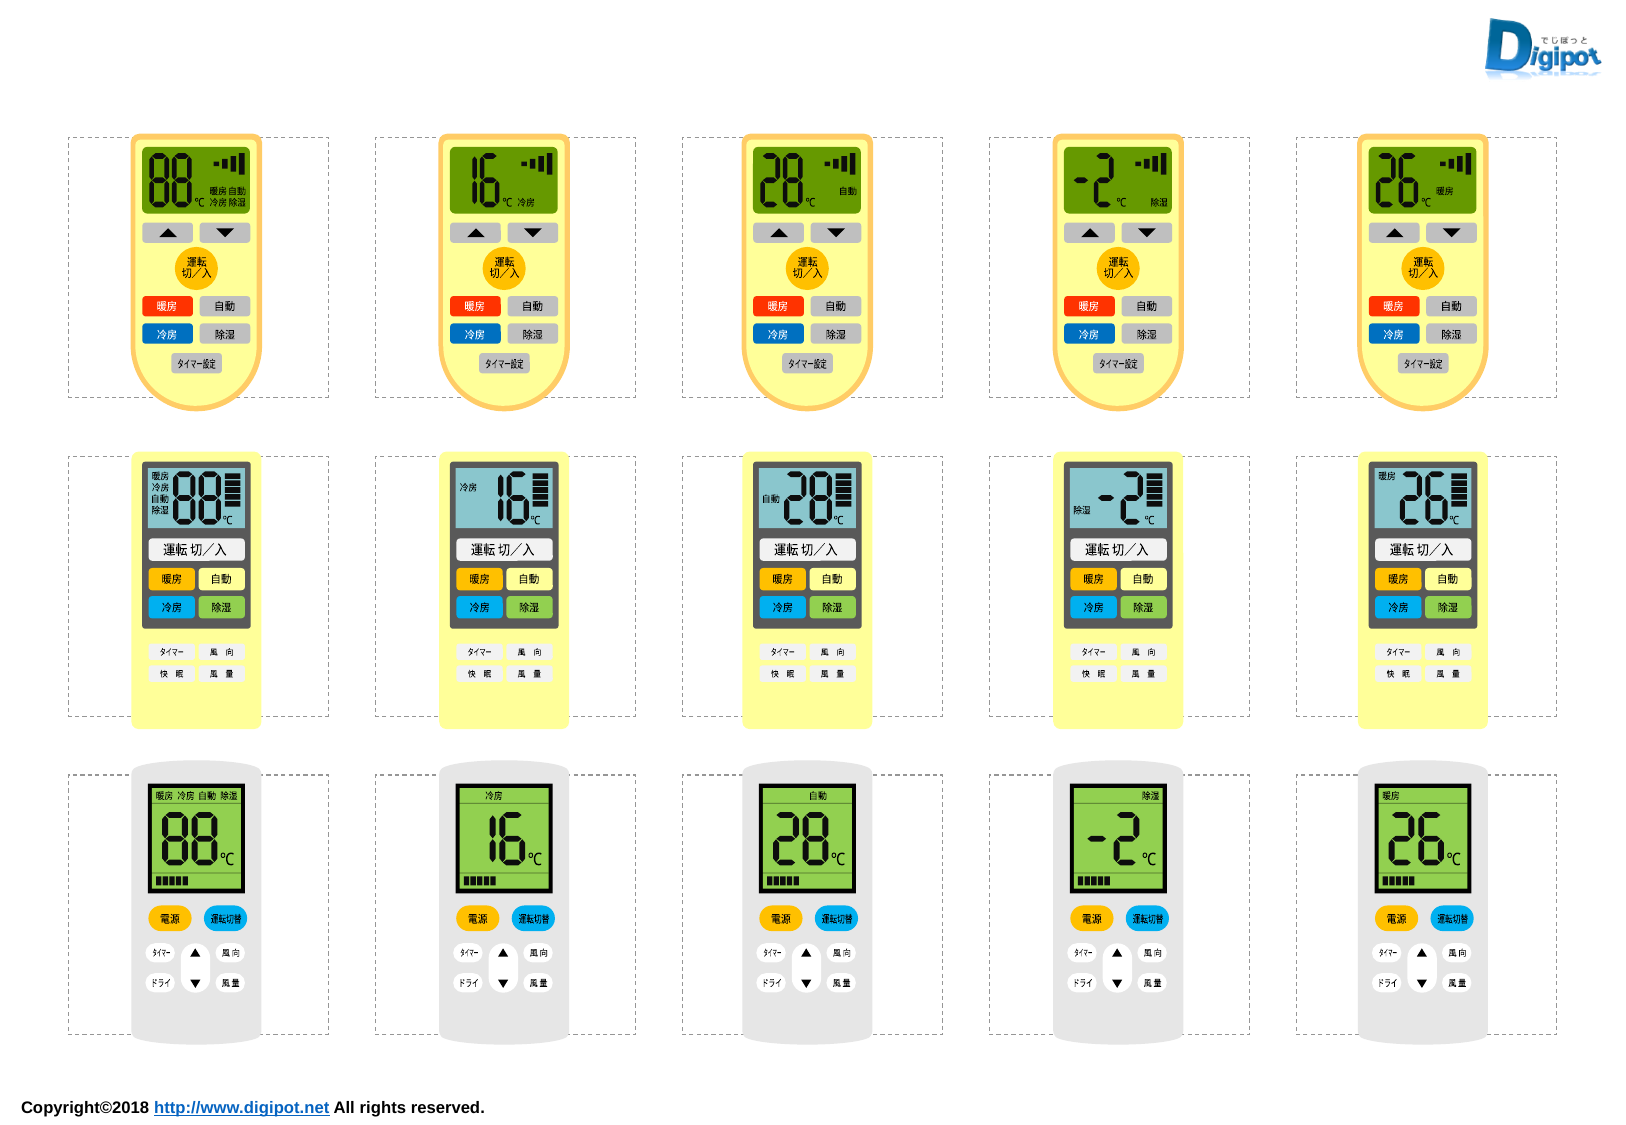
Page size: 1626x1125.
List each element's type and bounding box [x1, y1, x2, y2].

text_box [1053, 451, 1184, 730]
text_box [131, 451, 262, 730]
text_box [742, 760, 873, 1045]
text_box [439, 760, 570, 1045]
text_box [439, 451, 570, 730]
text_box [130, 133, 263, 412]
text_box [742, 451, 873, 730]
text_box [131, 760, 262, 1045]
text_box [1053, 760, 1184, 1045]
text_box [1357, 451, 1488, 730]
text_box [1357, 760, 1488, 1045]
text_box [1052, 133, 1184, 412]
text_box [438, 133, 570, 412]
picture [1485, 18, 1602, 82]
text_box [1357, 133, 1489, 412]
text_box [741, 133, 874, 412]
